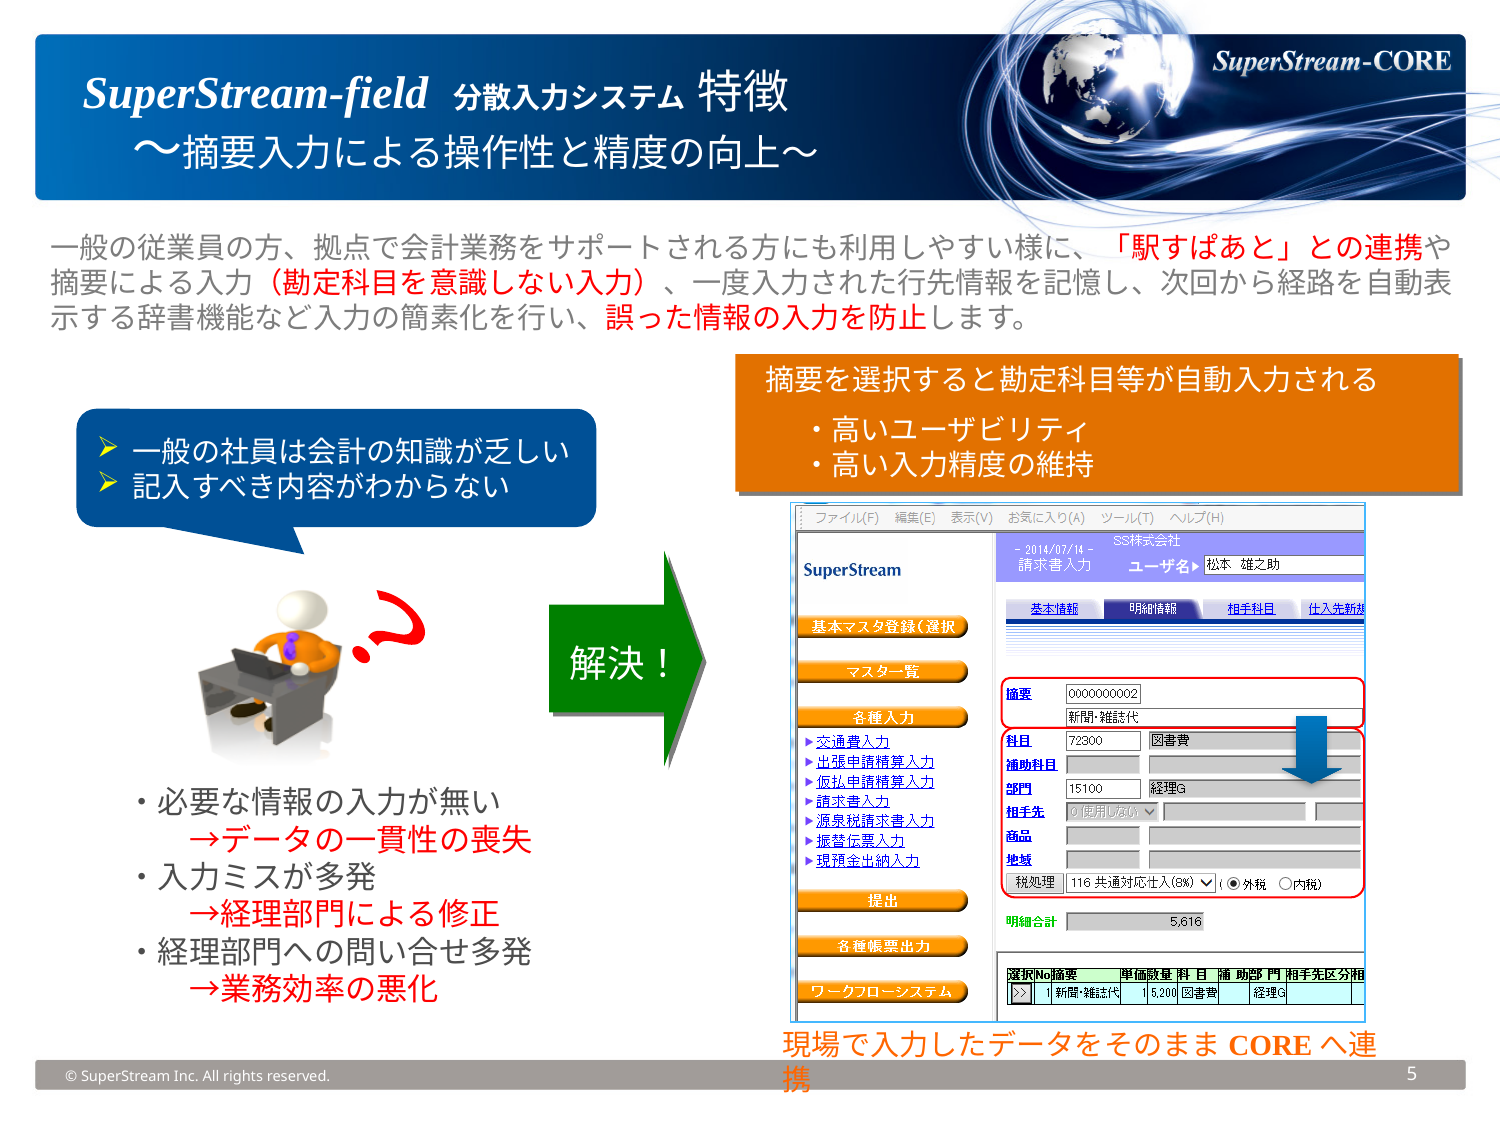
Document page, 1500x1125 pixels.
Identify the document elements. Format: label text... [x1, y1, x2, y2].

text_box 一般の社員は会計の知識が乏しい 記入すべき内容がわからない [76, 408, 597, 555]
text_box 一般の従業員の方、拠点で会計業務をサポートされる方にも利用しやすい様に、「駅すぱあと」との連携や摘要による入力（勘定科目を意識しない入力）、一度入力された行先情報を記憶し、次回から経路を自動表示する辞書機能など入力の簡素化を行い、誤った情報の入力を防止します。 [34, 221, 1471, 342]
text_box [735, 404, 1459, 492]
title SuperStream-field 分散入力システム 特徴 ～摘要入力による操作性と精度の向上～ [82, 35, 1418, 201]
text_box [549, 692, 691, 767]
text_box [549, 550, 694, 632]
text_box ・高いユーザビリティ ・高い入力精度の維持 [787, 404, 1171, 489]
picture [0, 0, 1500, 1125]
text_box ・必要な情報の入力が無い →データの一貫性の喪失 ・入力ミスが多発 →経理部門による修正 ・経理部門への問い合せ多発 →業務効率の悪化 [111, 774, 632, 1015]
text_box 現場で入力したデータをそのままCOREへ連携 [767, 1018, 1418, 1104]
text_box 摘要を選択すると勘定科目等が自動入力される [721, 354, 1459, 404]
text_box 解決！ [549, 632, 703, 692]
footer © SuperStream Inc. All rights reserved. [50, 1059, 423, 1094]
